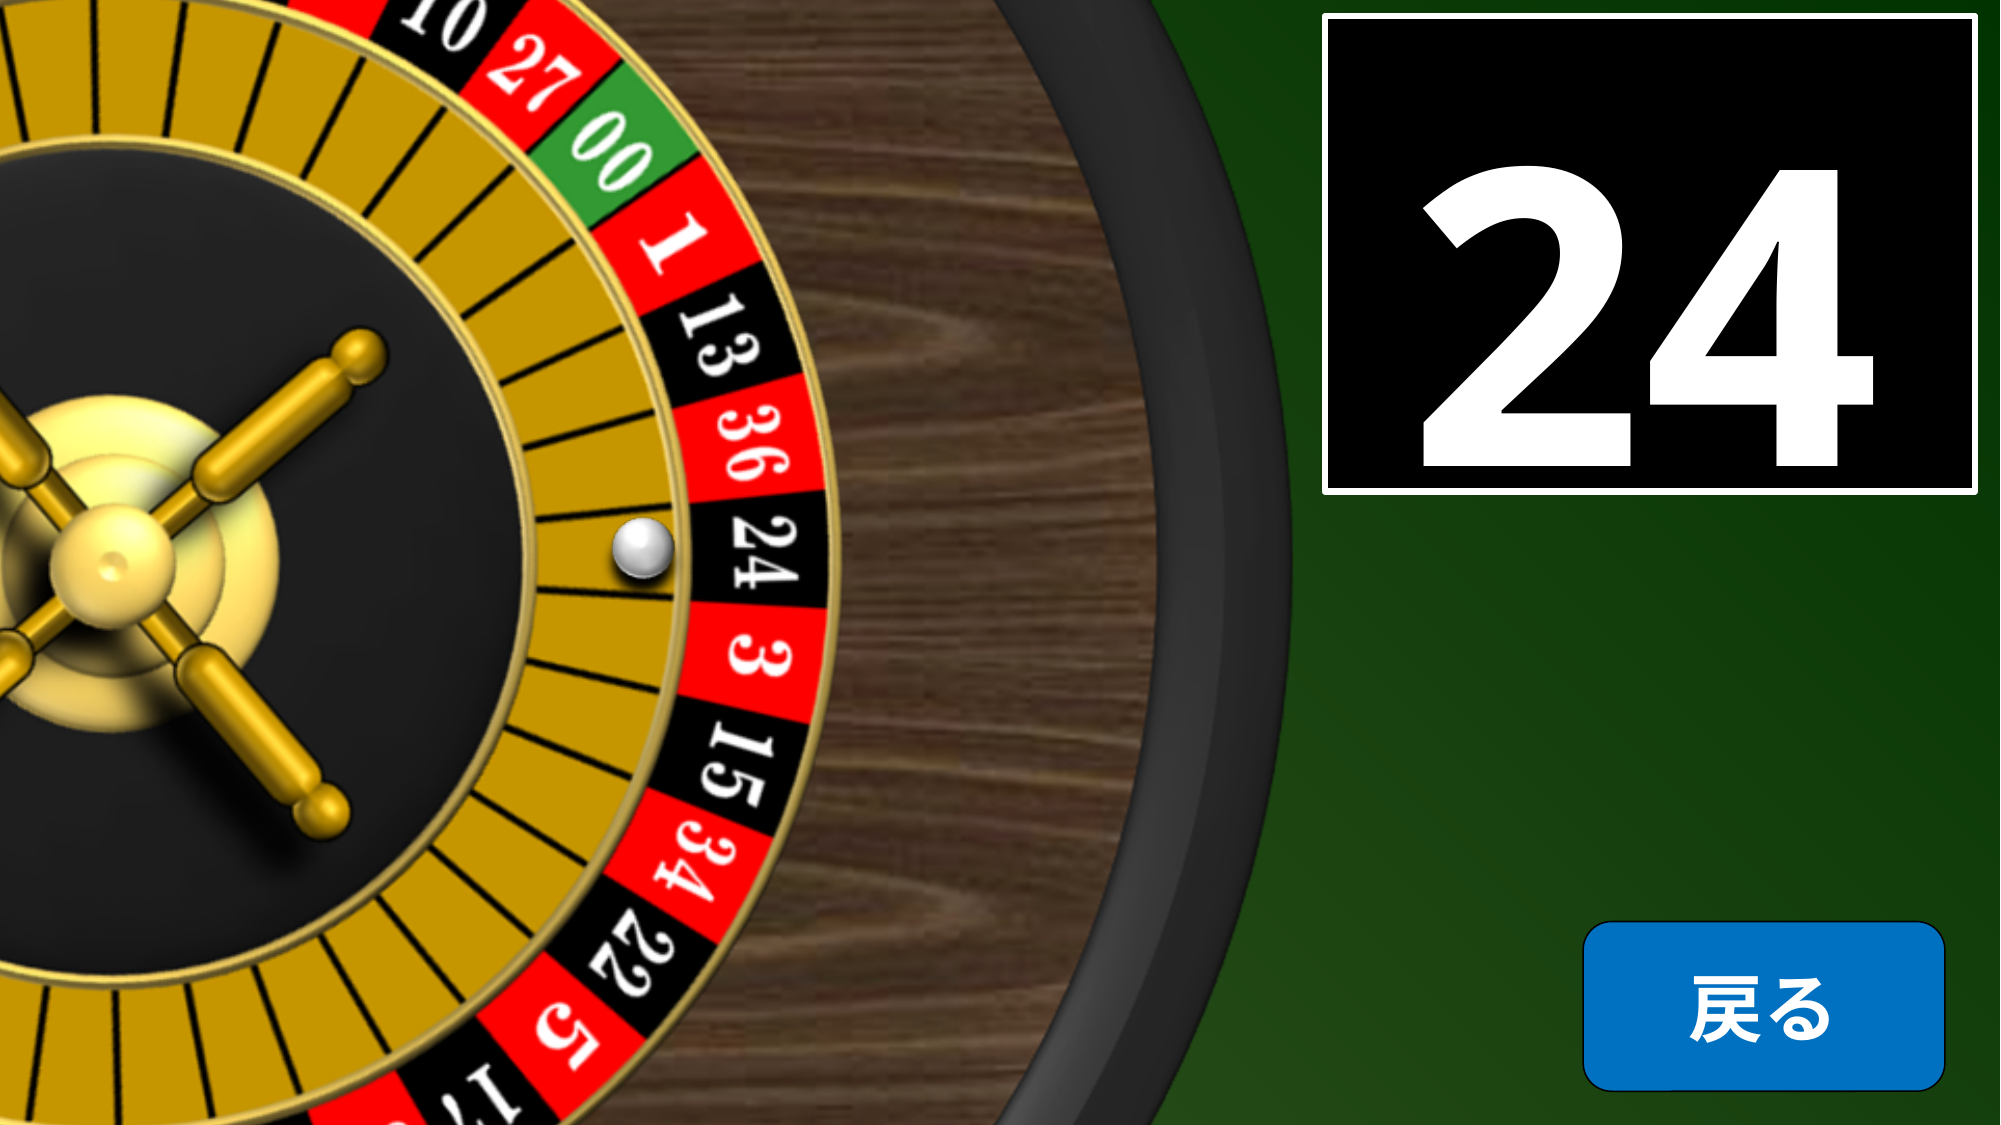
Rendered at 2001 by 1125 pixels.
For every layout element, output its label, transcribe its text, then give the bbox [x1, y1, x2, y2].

text_box [1324, 16, 1975, 492]
text_box 24 [1392, 44, 1896, 558]
text_box 戻る [1583, 921, 1945, 1092]
picture [0, 0, 1297, 1125]
